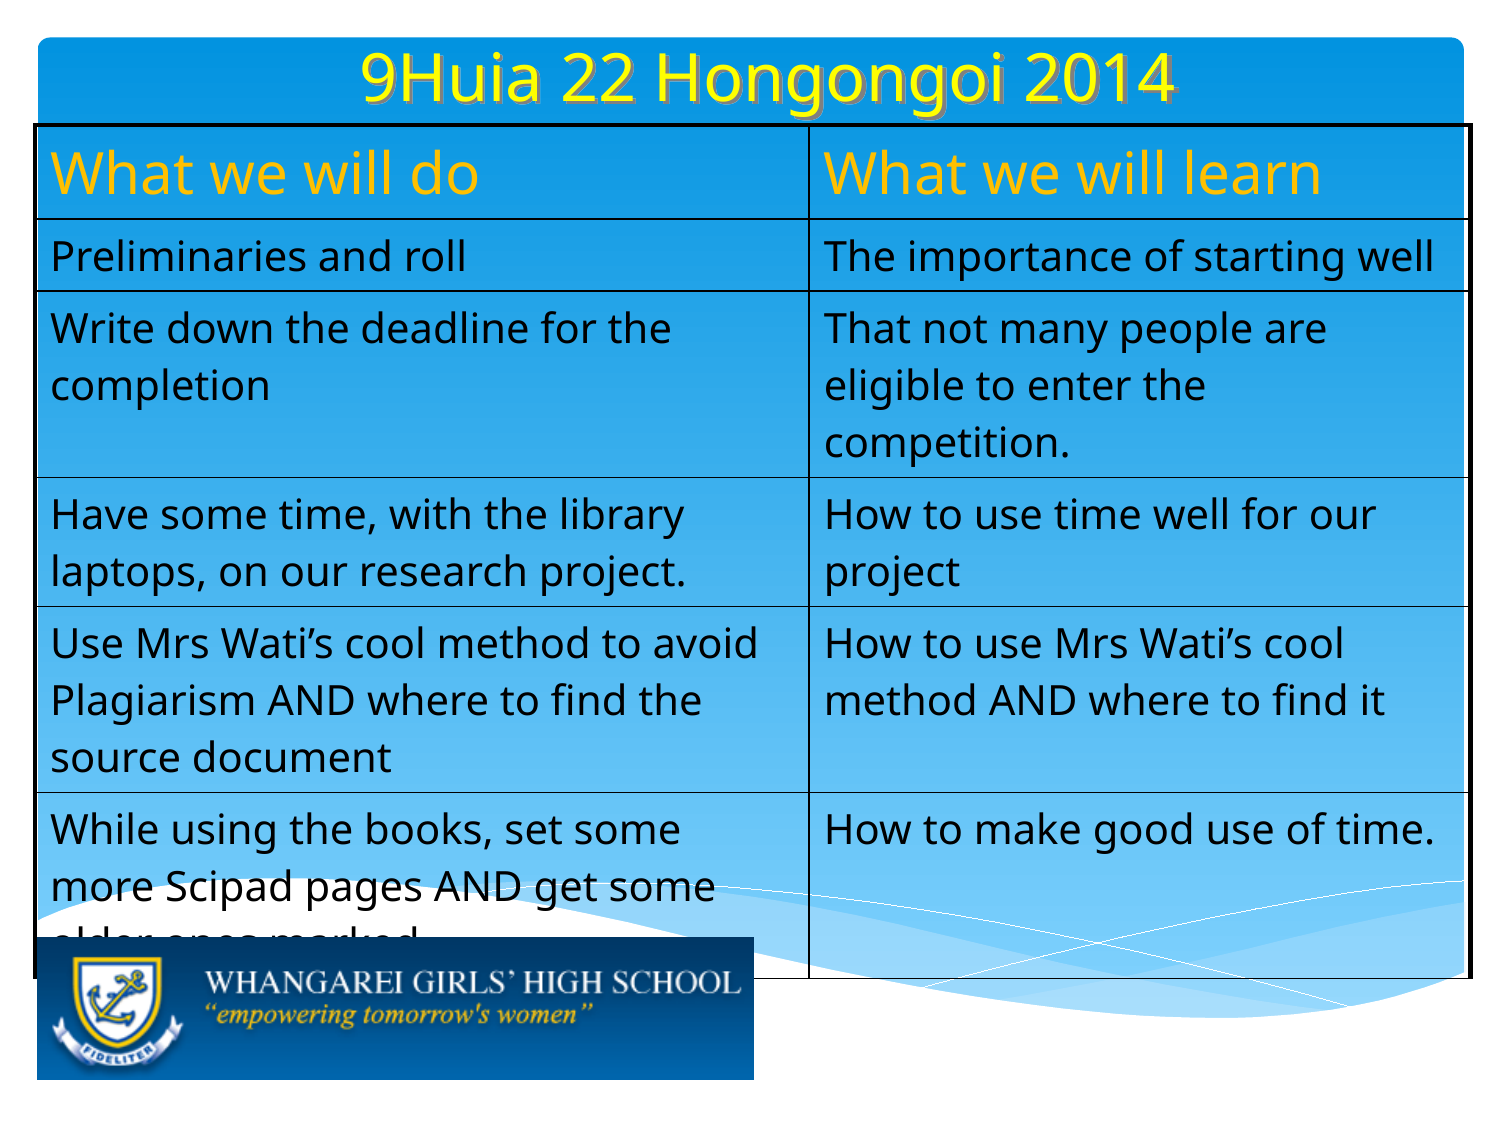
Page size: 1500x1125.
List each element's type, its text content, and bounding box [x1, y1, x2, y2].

table_header What we will do [37, 127, 808, 218]
table_cell How to make good use of time. [810, 793, 1468, 978]
table_cell That not many people are eligible to enter the competition. [810, 292, 1468, 477]
table_cell How to use Mrs Wati’s cool method AND where to find it [810, 607, 1468, 792]
table_cell Write down the deadline for the completion [37, 292, 808, 477]
table_cell How to use time well for our project [810, 478, 1468, 606]
table_cell Have some time, with the library laptops, on our research project. [37, 478, 808, 606]
text_box 9Huia 22 Hongongoi 2014 [162, 24, 1375, 123]
table_header What we will learn [810, 127, 1468, 218]
table_cell While using the books, set some more Scipad pages AND get some older ones marked [37, 793, 808, 978]
table_cell Preliminaries and roll [37, 220, 808, 290]
picture [37, 937, 754, 1080]
table_cell The importance of starting well [810, 220, 1468, 290]
table_cell Use Mrs Wati’s cool method to avoid Plagiarism AND where to find the source document [37, 607, 808, 792]
